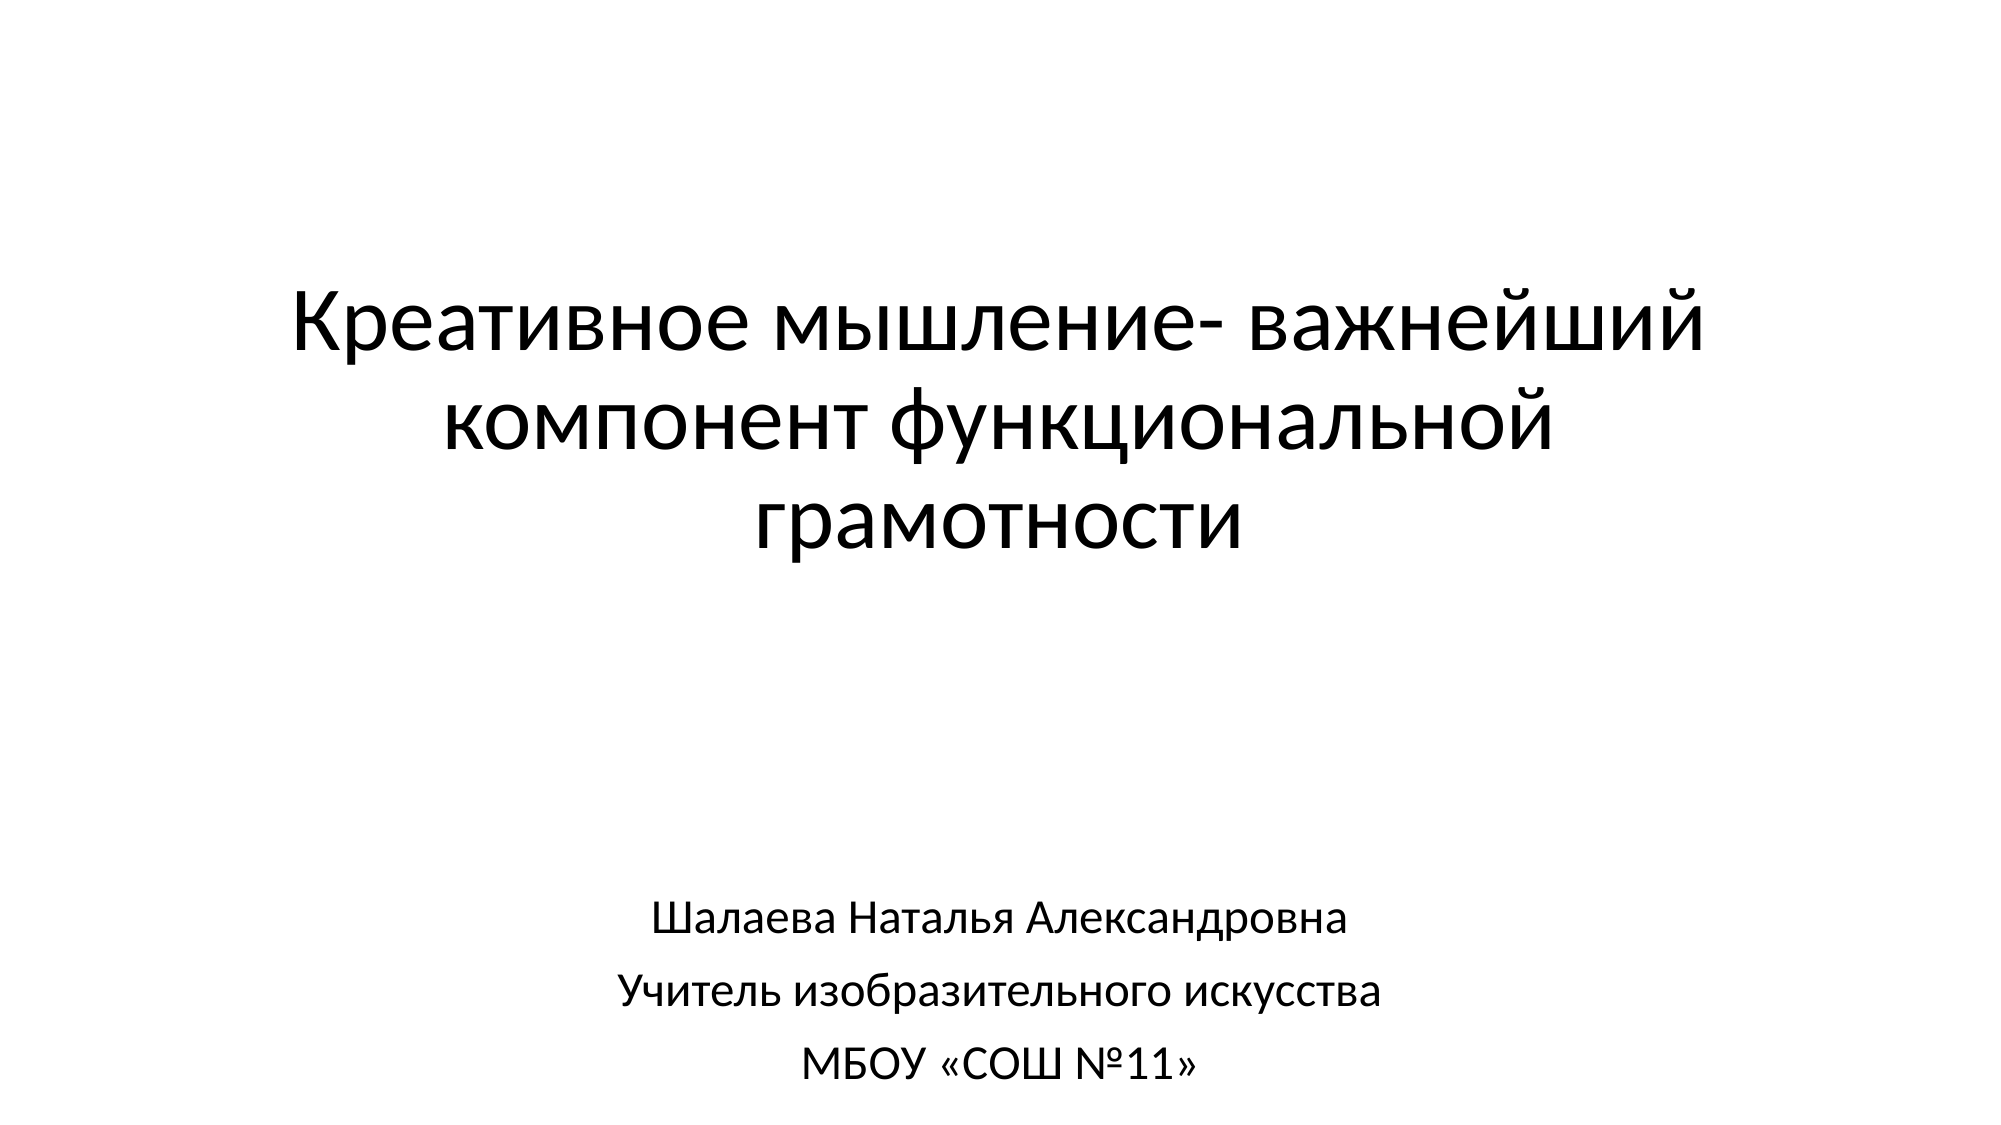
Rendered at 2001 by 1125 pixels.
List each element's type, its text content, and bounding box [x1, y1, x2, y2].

subtitle Шалаева Наталья Александровна Учитель изобразительного искусства МБОУ «СОШ №11» [249, 883, 1750, 1100]
title Креативное мышление- важнейший компонент функциональной грамотности [249, 184, 1750, 576]
